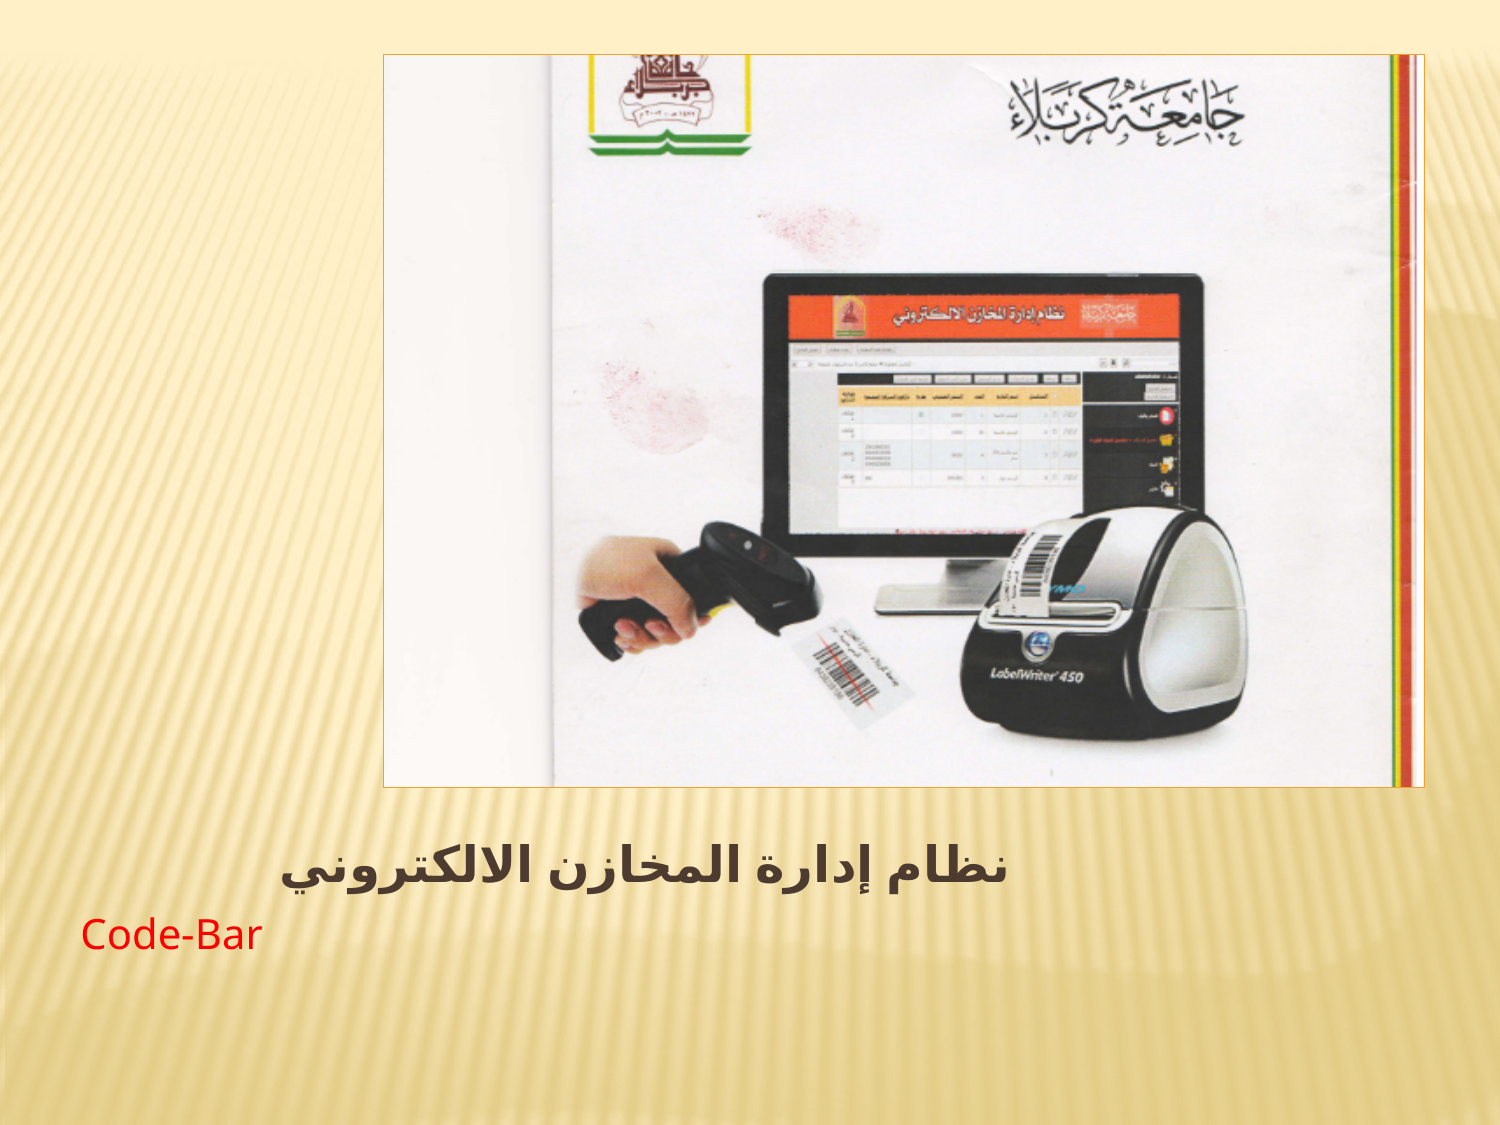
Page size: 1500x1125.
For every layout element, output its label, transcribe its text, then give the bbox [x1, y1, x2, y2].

picture [383, 54, 1424, 788]
list Code-Bar [62, 907, 1025, 1034]
title نظام إدارة المخازن الالكتروني [62, 819, 1025, 905]
